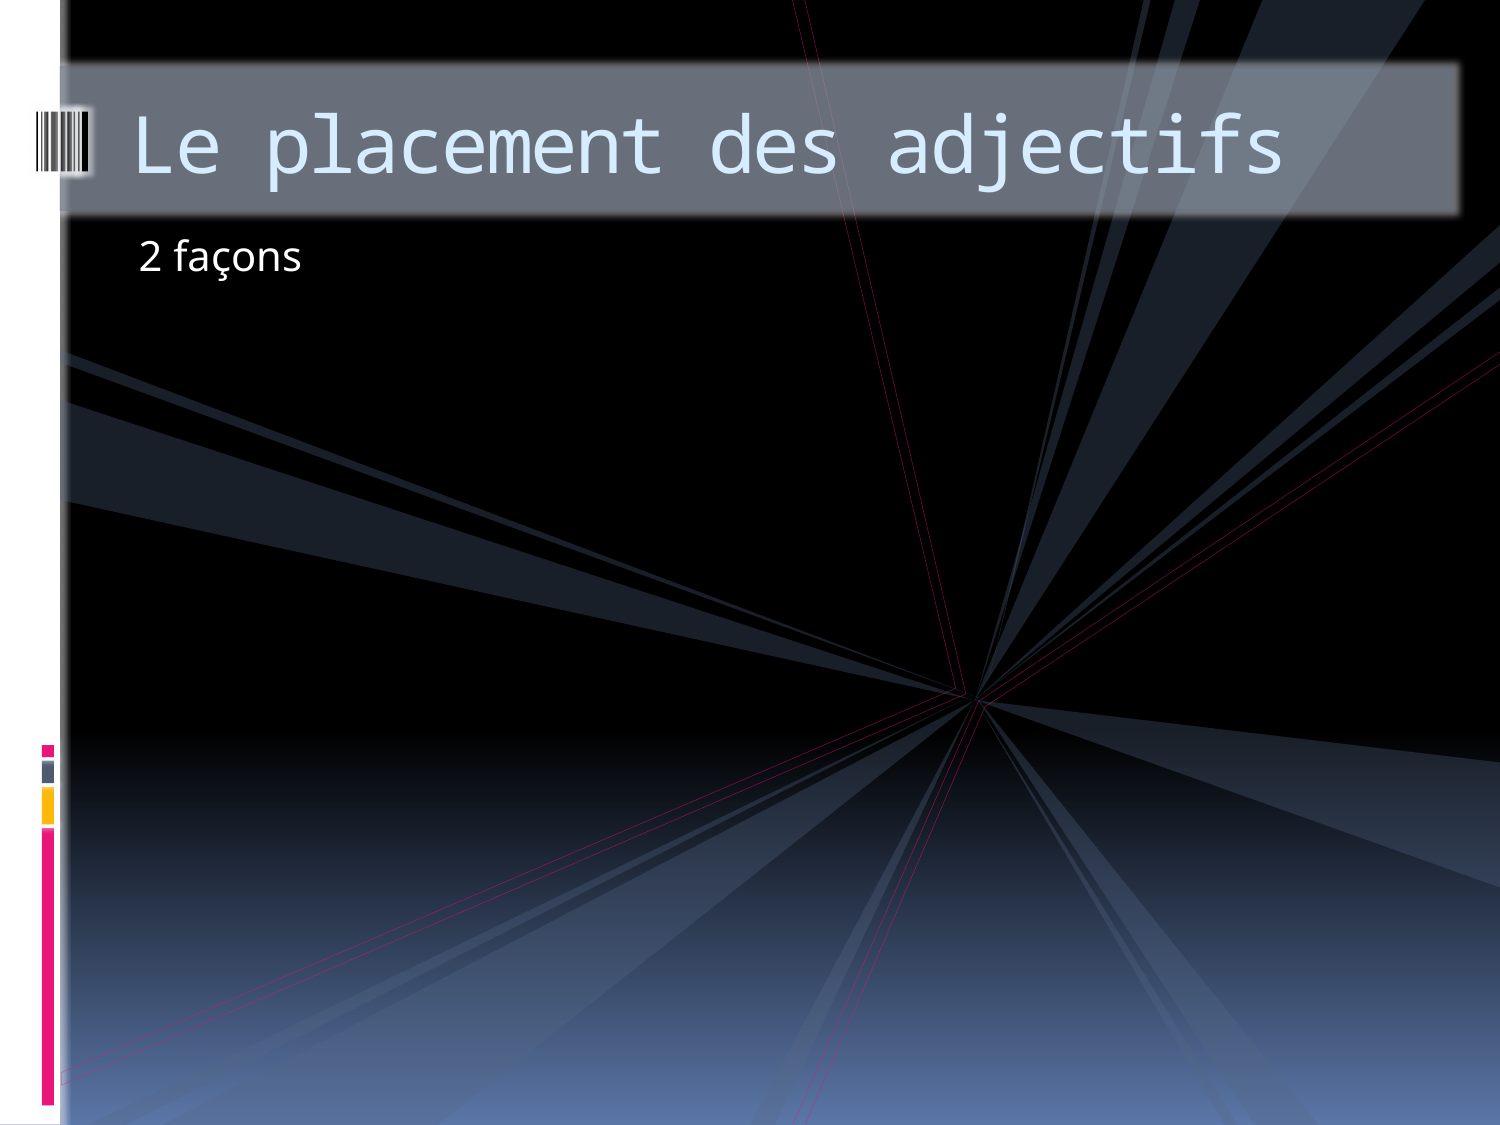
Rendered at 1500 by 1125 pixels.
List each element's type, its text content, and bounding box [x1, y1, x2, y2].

title Le placement des adjectifs [115, 83, 1454, 212]
list 2 façons [115, 221, 1054, 383]
